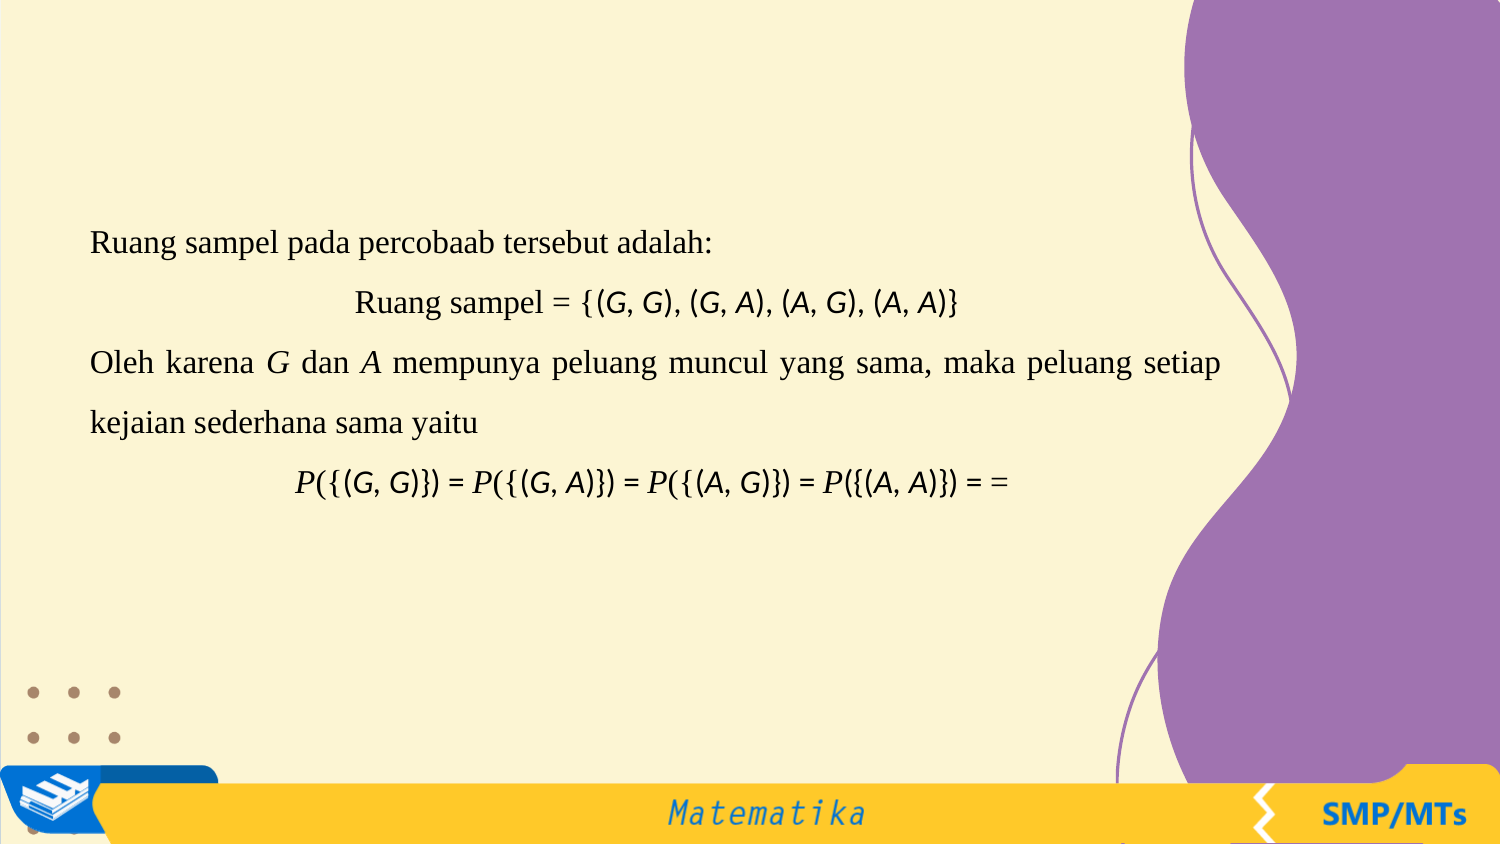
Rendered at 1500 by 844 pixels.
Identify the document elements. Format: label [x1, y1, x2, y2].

text_box [0, 0, 1500, 844]
